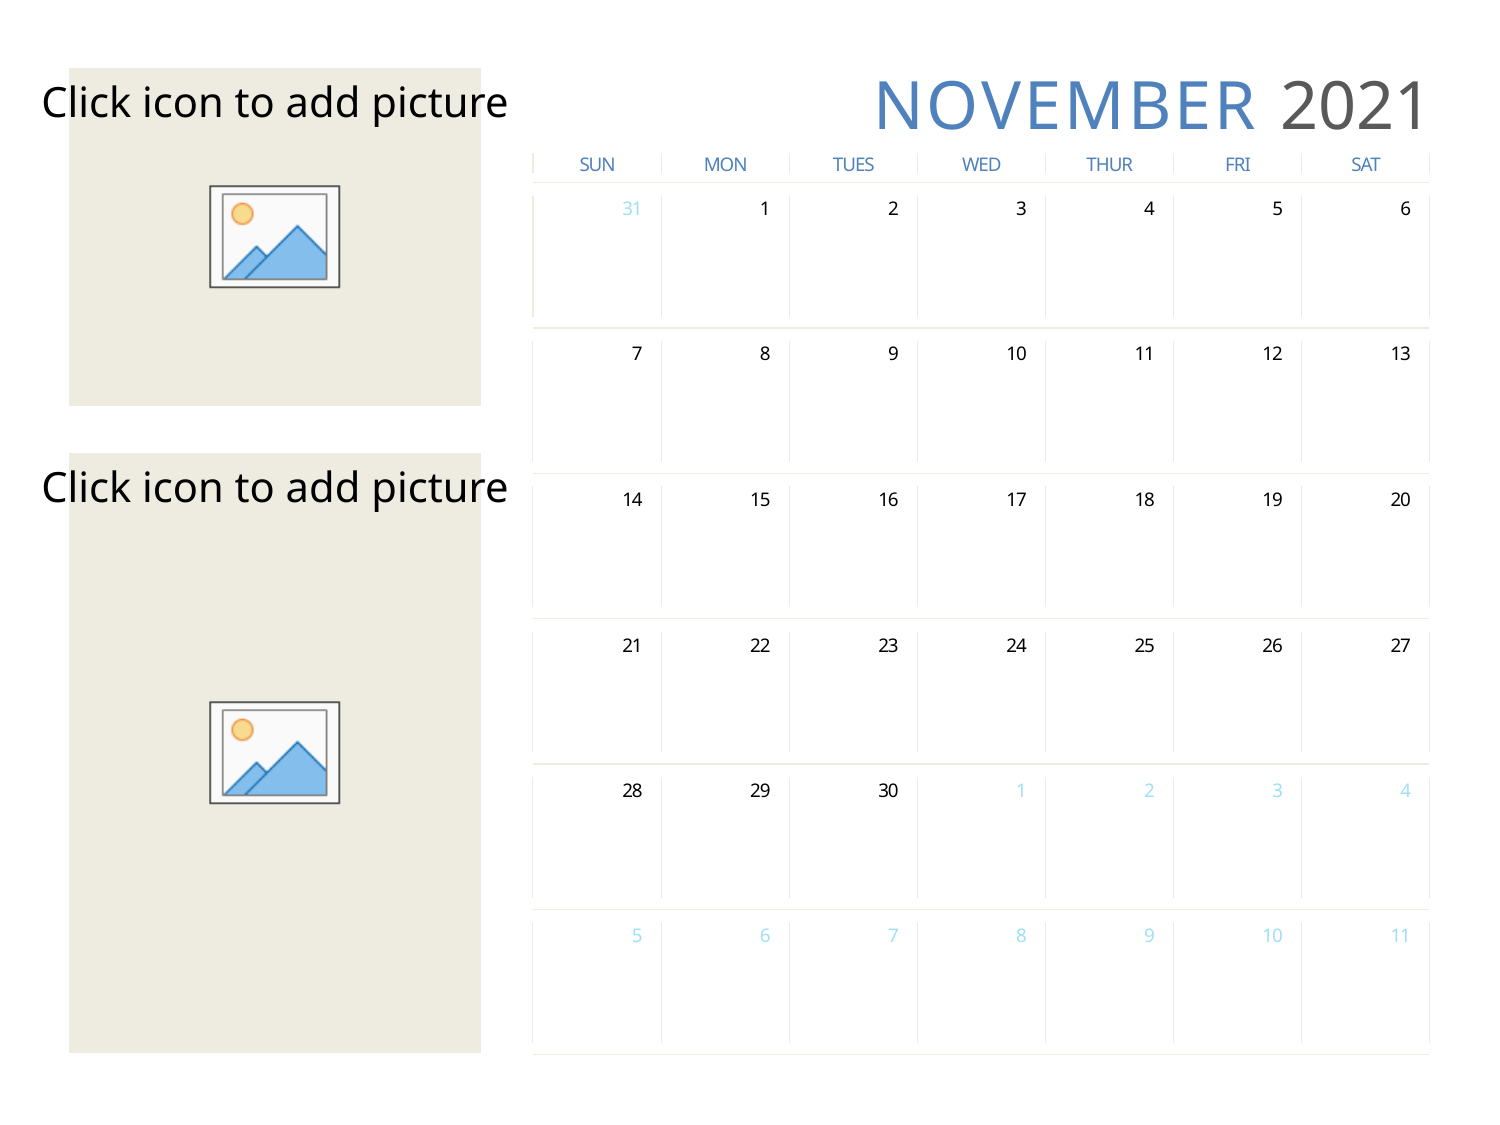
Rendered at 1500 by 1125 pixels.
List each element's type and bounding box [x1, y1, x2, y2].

picture [68, 68, 482, 406]
picture [68, 453, 482, 1054]
